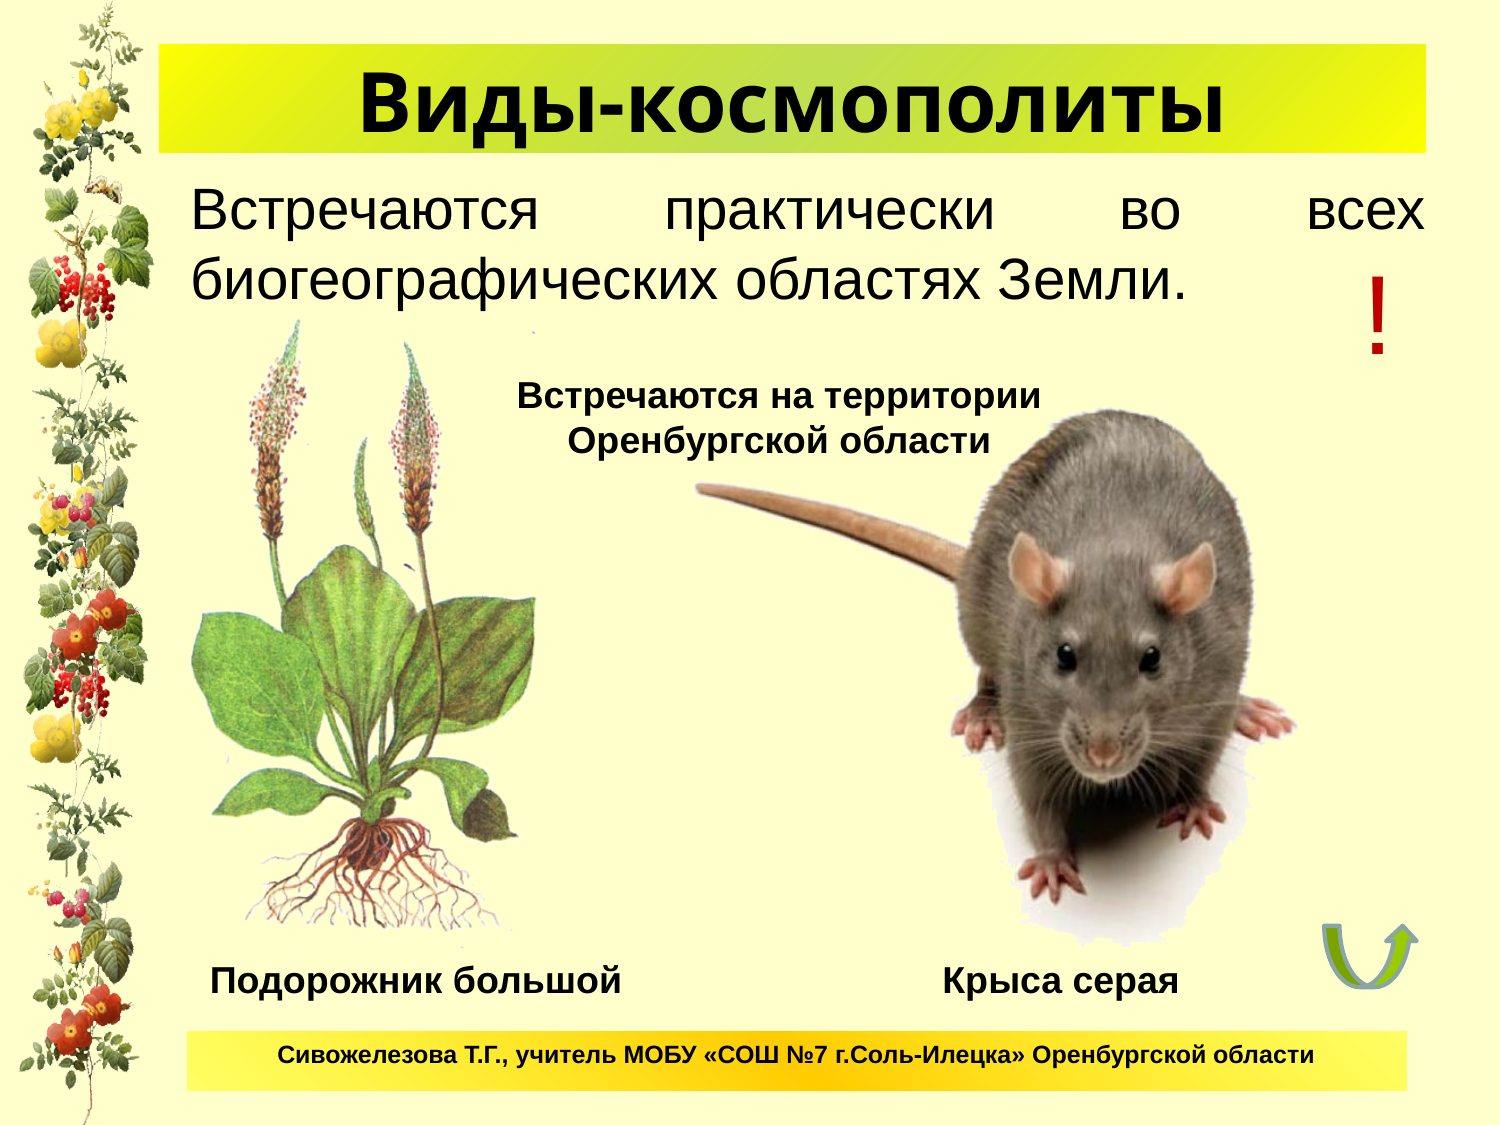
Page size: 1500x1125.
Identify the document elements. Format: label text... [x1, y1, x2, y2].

picture [0, 0, 172, 1125]
text_box Крыса серая [867, 969, 1266, 1009]
text_box Подорожник большой [175, 949, 657, 1009]
picture [187, 316, 563, 950]
picture [667, 362, 1393, 962]
text_box Встречаются на территории Оренбургской области [566, 363, 665, 468]
title Виды-космополиты [159, 44, 1426, 153]
text_box Сивожелезова Т.Г., учитель МОБУ «СОШ №7 г.Соль-Илецка» Оренбургской области [187, 1031, 1407, 1091]
text_box Встречаются практически во всех биогеографических областях Земли. [175, 164, 1442, 389]
text_box [1332, 923, 1419, 990]
text_box ! [1347, 234, 1418, 385]
